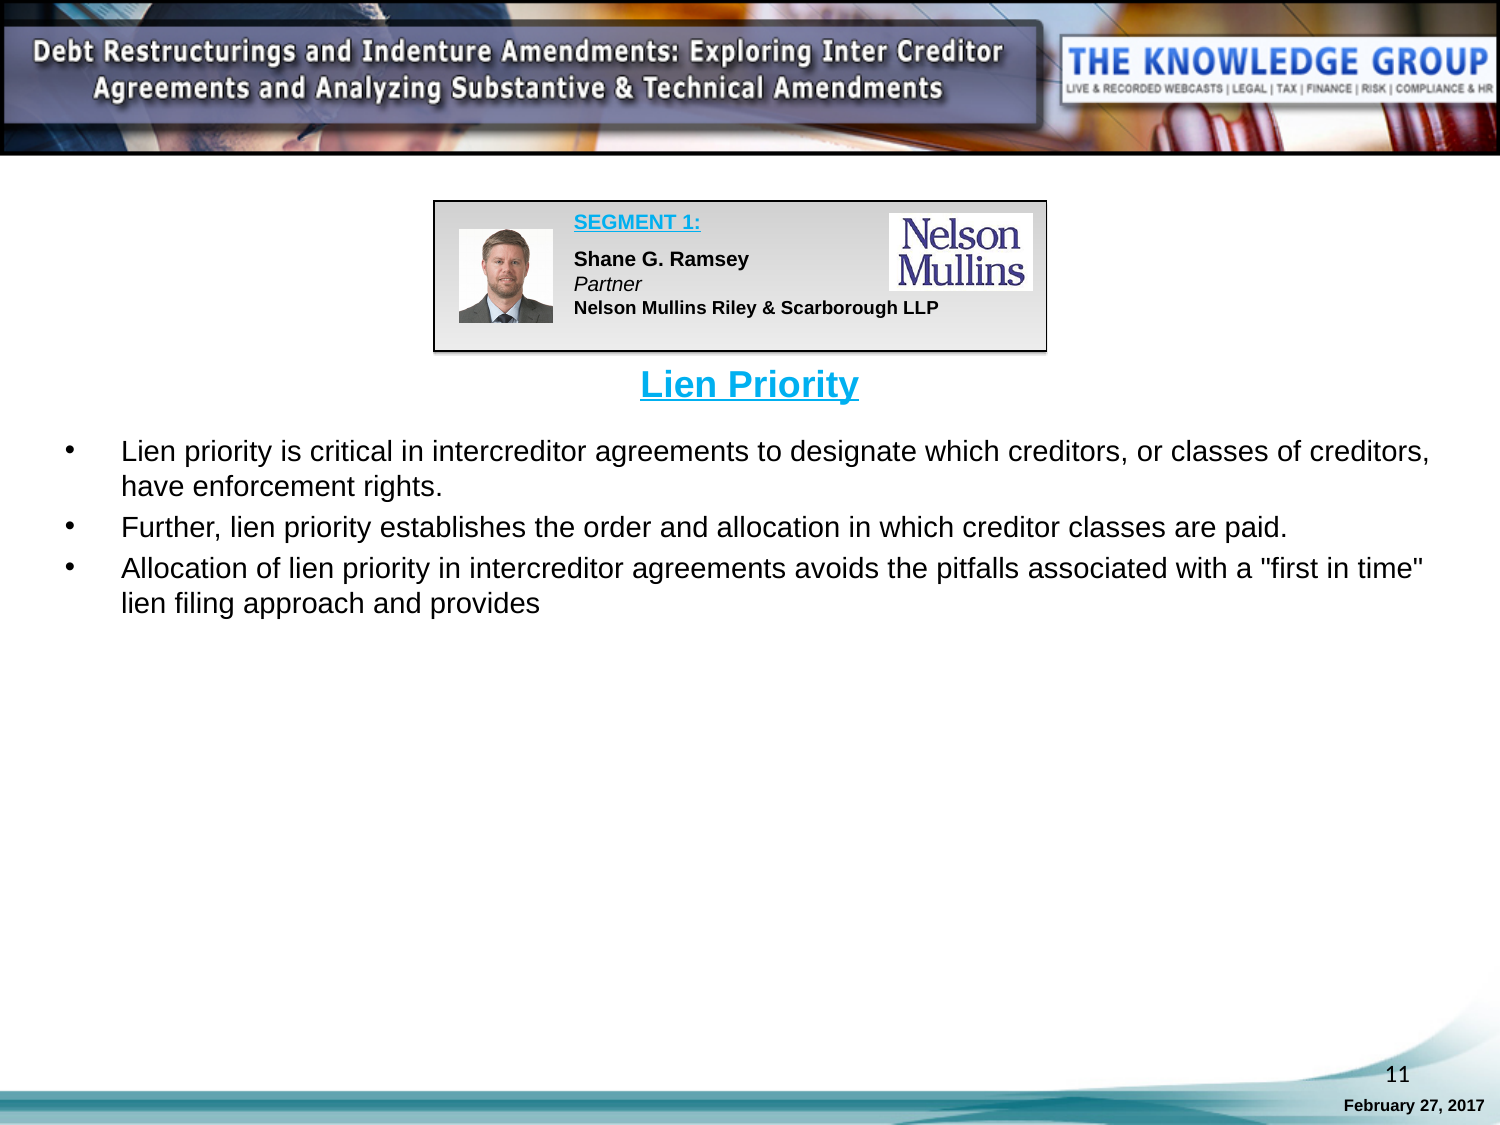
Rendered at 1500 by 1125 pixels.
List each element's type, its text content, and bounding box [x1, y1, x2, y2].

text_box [433, 200, 1047, 352]
picture [0, 0, 1500, 352]
picture [0, 412, 1500, 1125]
text_box Lien Priority [0, 352, 1500, 412]
text_box Lien priority is critical in intercreditor agreements to designate which creditors, or classes of creditors, have enforcement rights. Further, lien priority establishes the order and allocation in which creditor classes are paid. Allocation of lien priority in intercreditor agreements avoids the pitfalls associated with a "first in time" lien filing approach and provides [50, 424, 1450, 627]
text_box February 27, 2017 [1100, 1087, 1500, 1123]
slide_number 11 [1074, 1042, 1425, 1103]
